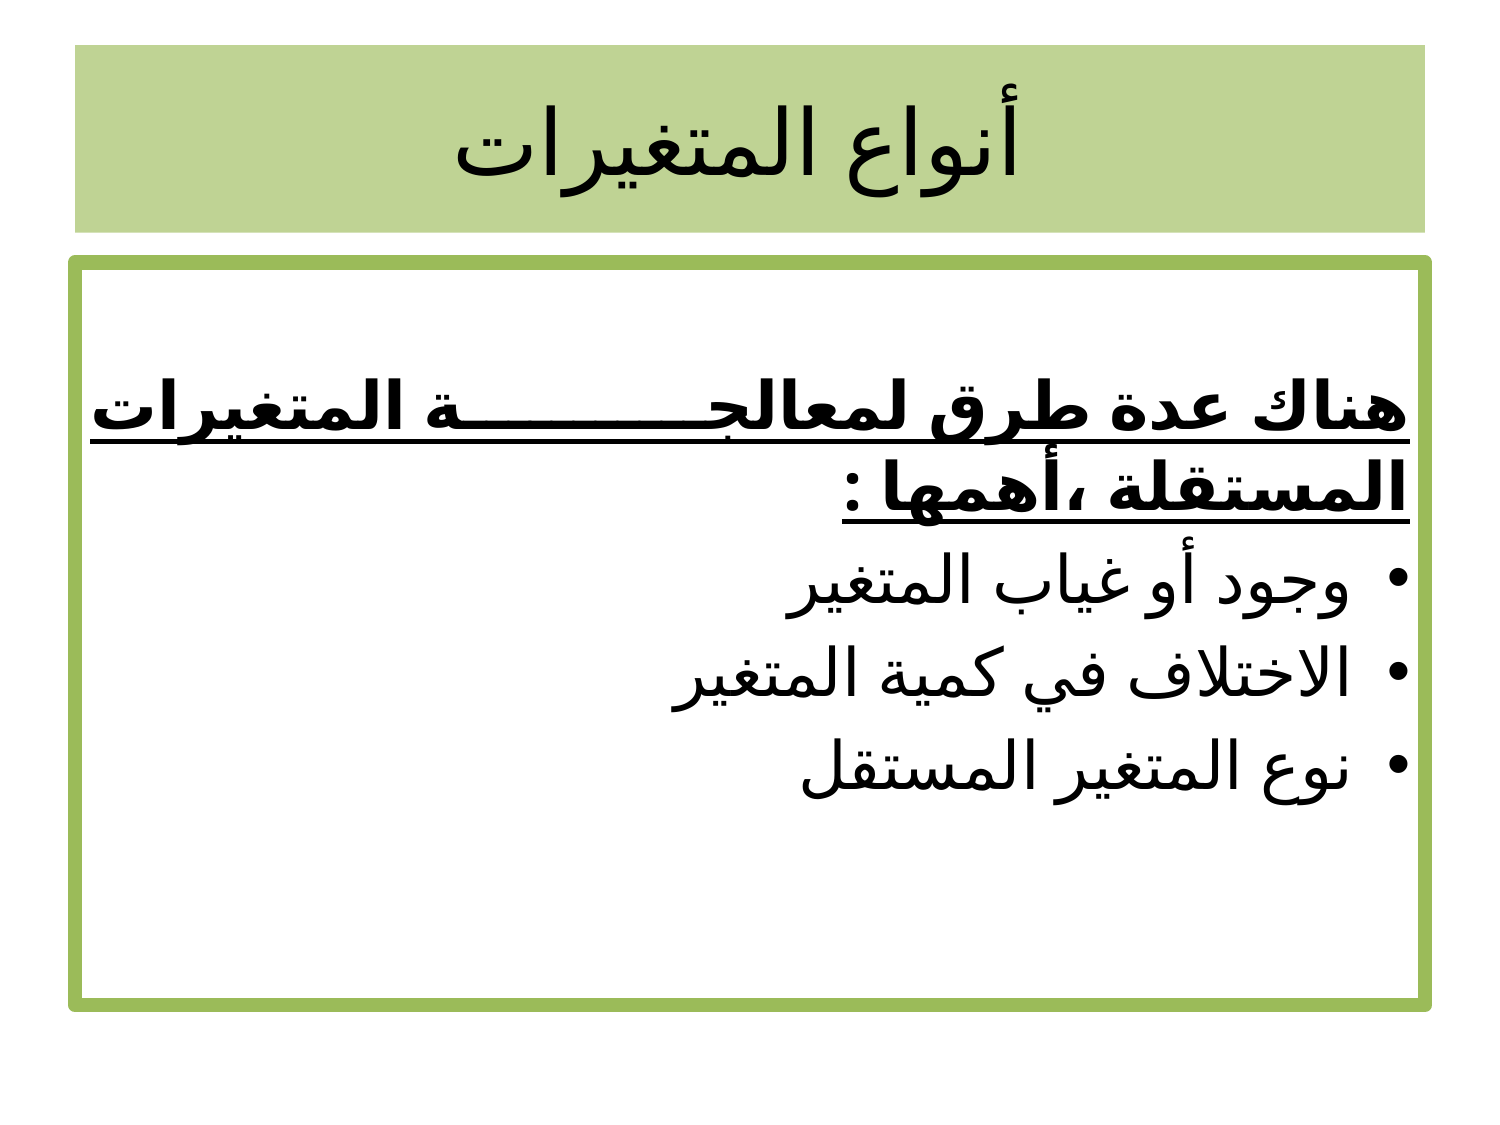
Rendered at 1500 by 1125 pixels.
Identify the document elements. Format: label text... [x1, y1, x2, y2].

title أنواع المتغيرات [75, 45, 1425, 233]
list هناك عدة طرق لمعالجة المتغيرات المستقلة ،أهمها : وجود أو غياب المتغير الاختلاف في كمية المتغير نوع المتغير المستقل [75, 262, 1425, 1005]
